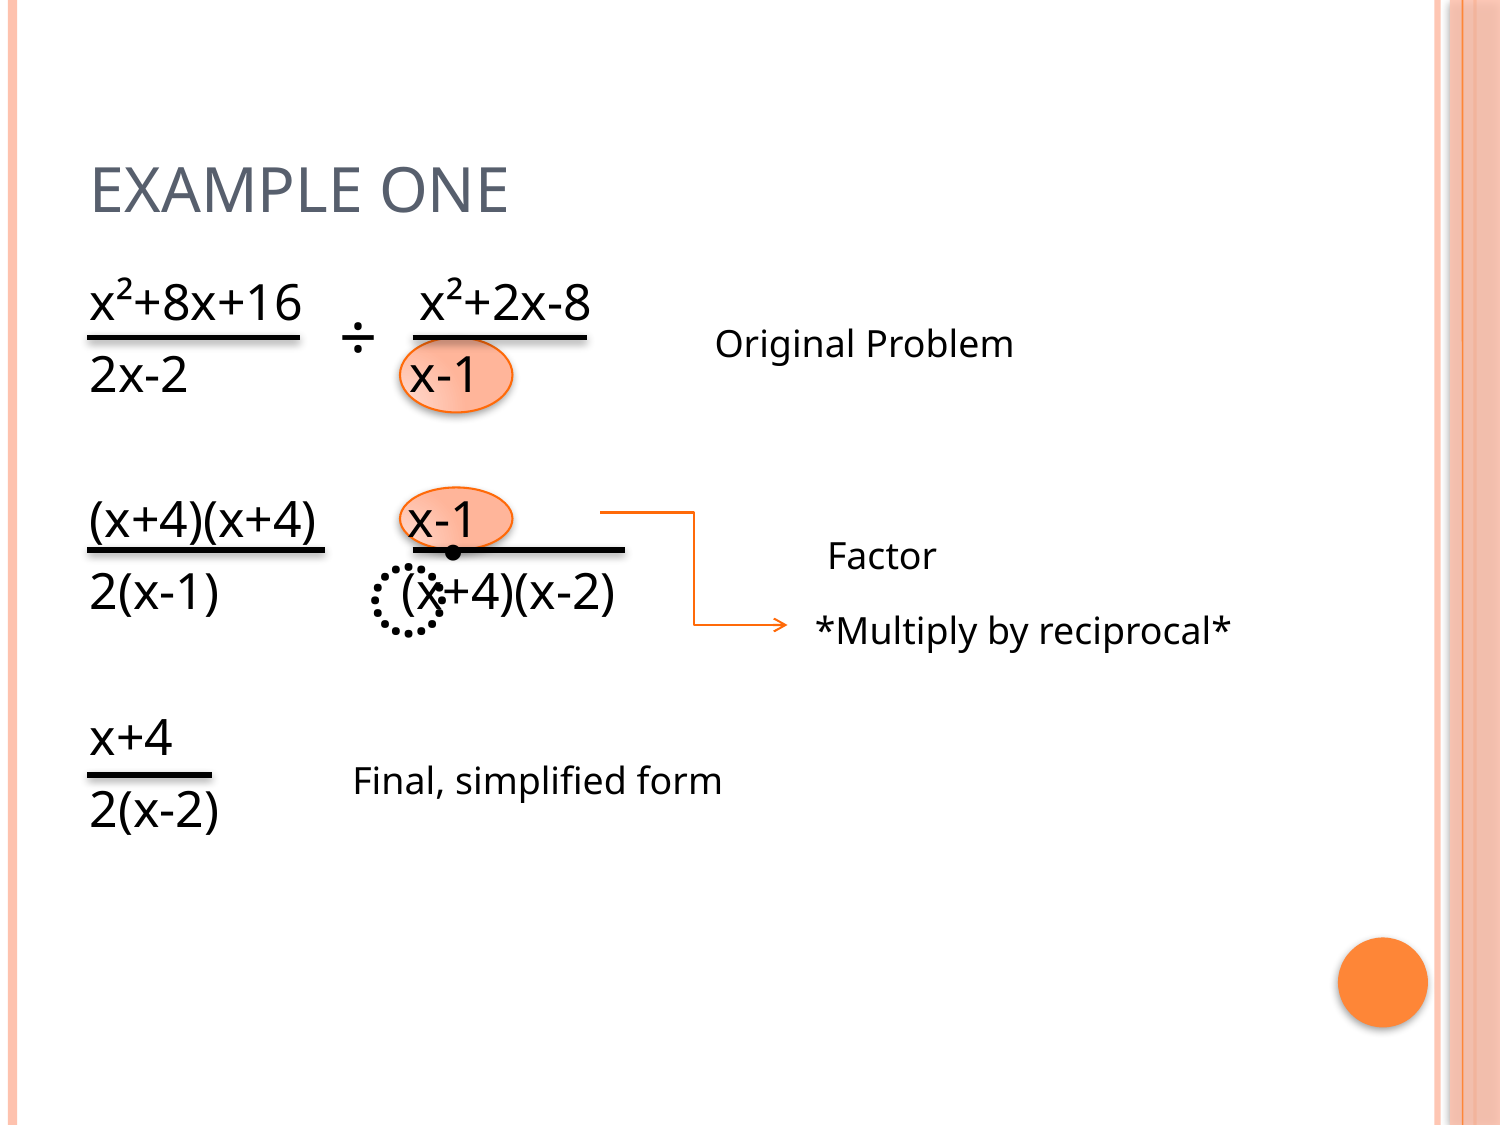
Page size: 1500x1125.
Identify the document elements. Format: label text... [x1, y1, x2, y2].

text_box Final, simplified form [337, 749, 838, 810]
text_box Original Problem [699, 312, 1163, 373]
text_box Factor [812, 524, 1200, 585]
text_box *Multiply by reciprocal* [799, 599, 1325, 660]
title Example one [75, 45, 1300, 233]
text_box ̇ [350, 487, 450, 683]
text_box ÷ [324, 287, 388, 383]
list x²+8x+16 x²+2x-8 2x-2 x-1 (x+4)(x+4) x-1 2(x-1) (x+4)(x-2) x+4 2(x-2) [75, 262, 1300, 1062]
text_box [599, 511, 788, 626]
